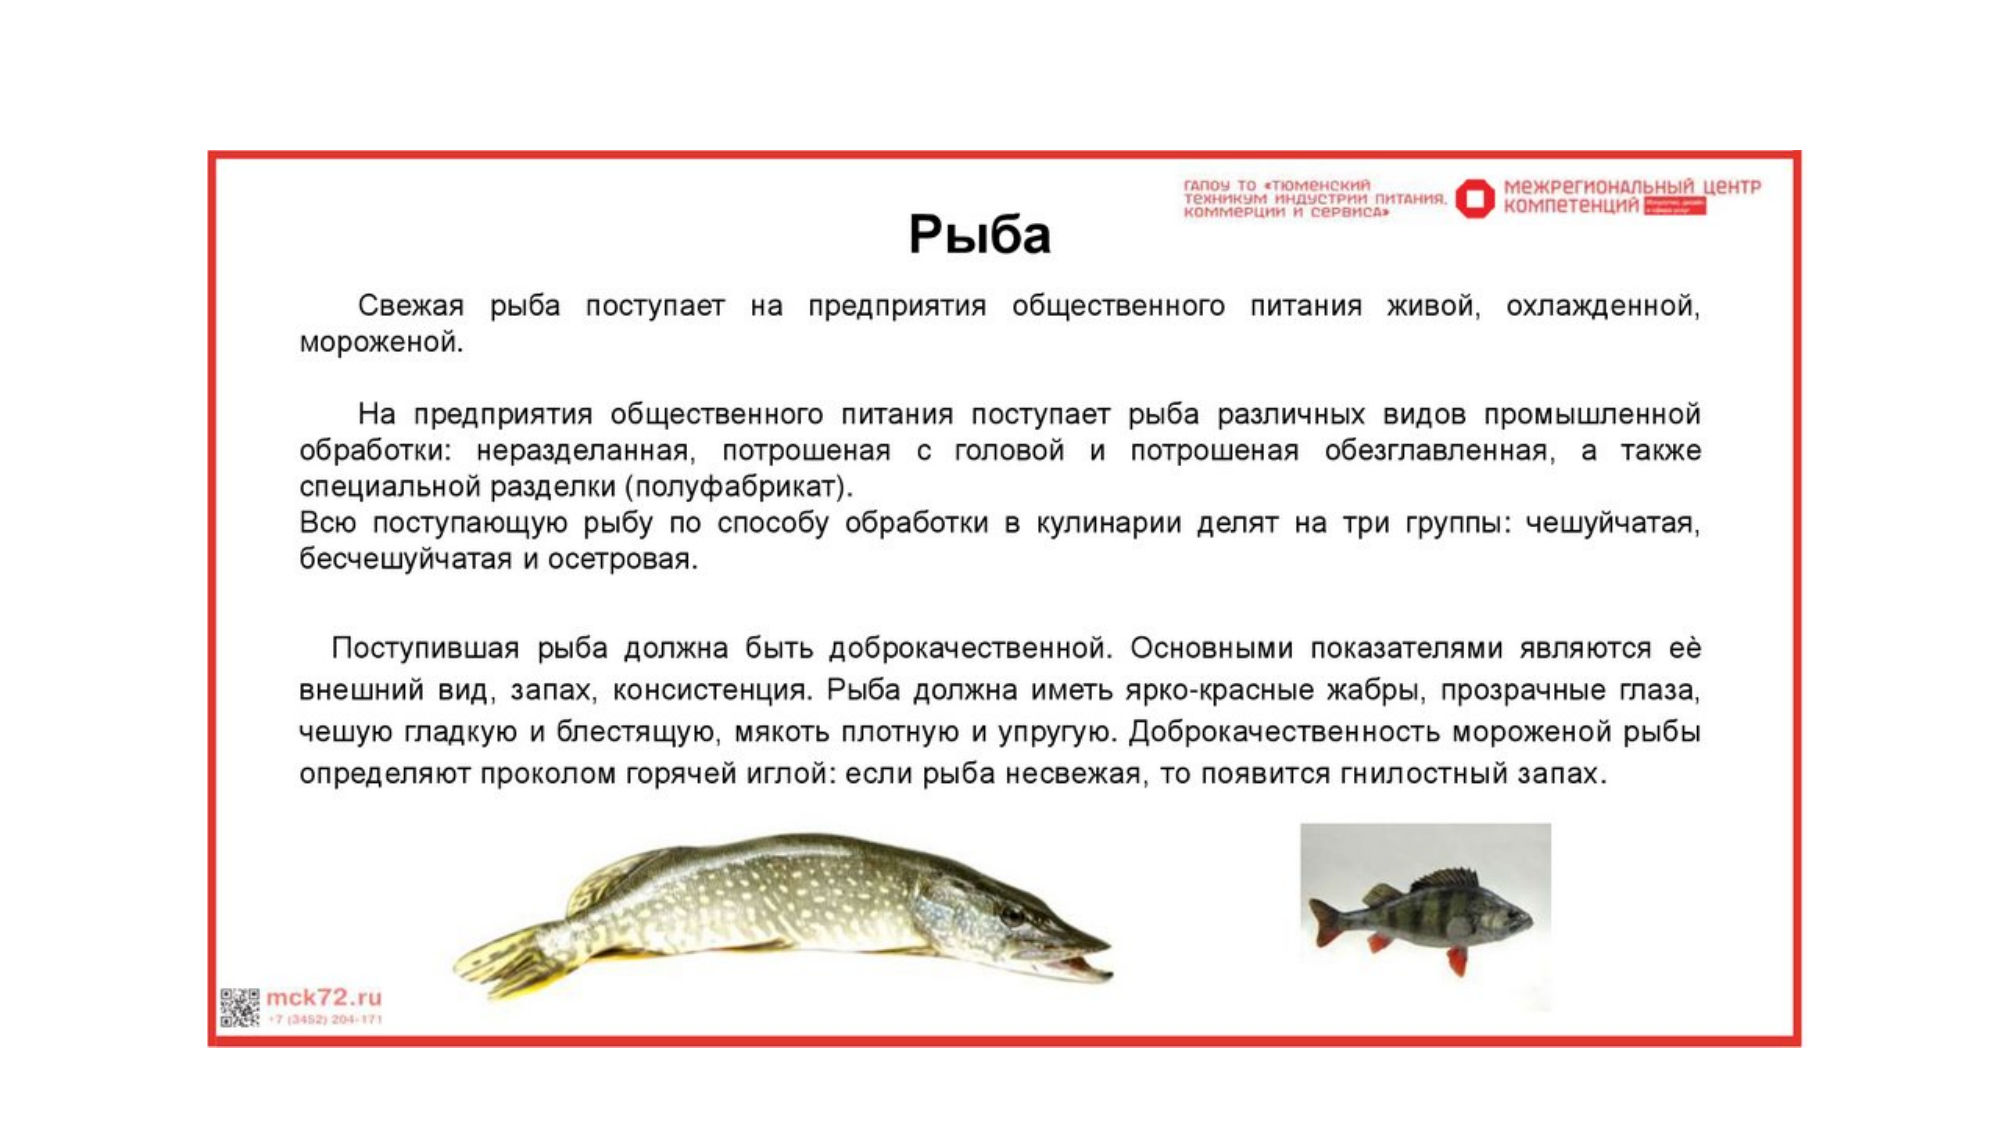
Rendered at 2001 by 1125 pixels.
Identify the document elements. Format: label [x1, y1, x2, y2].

picture [207, 150, 1808, 1048]
